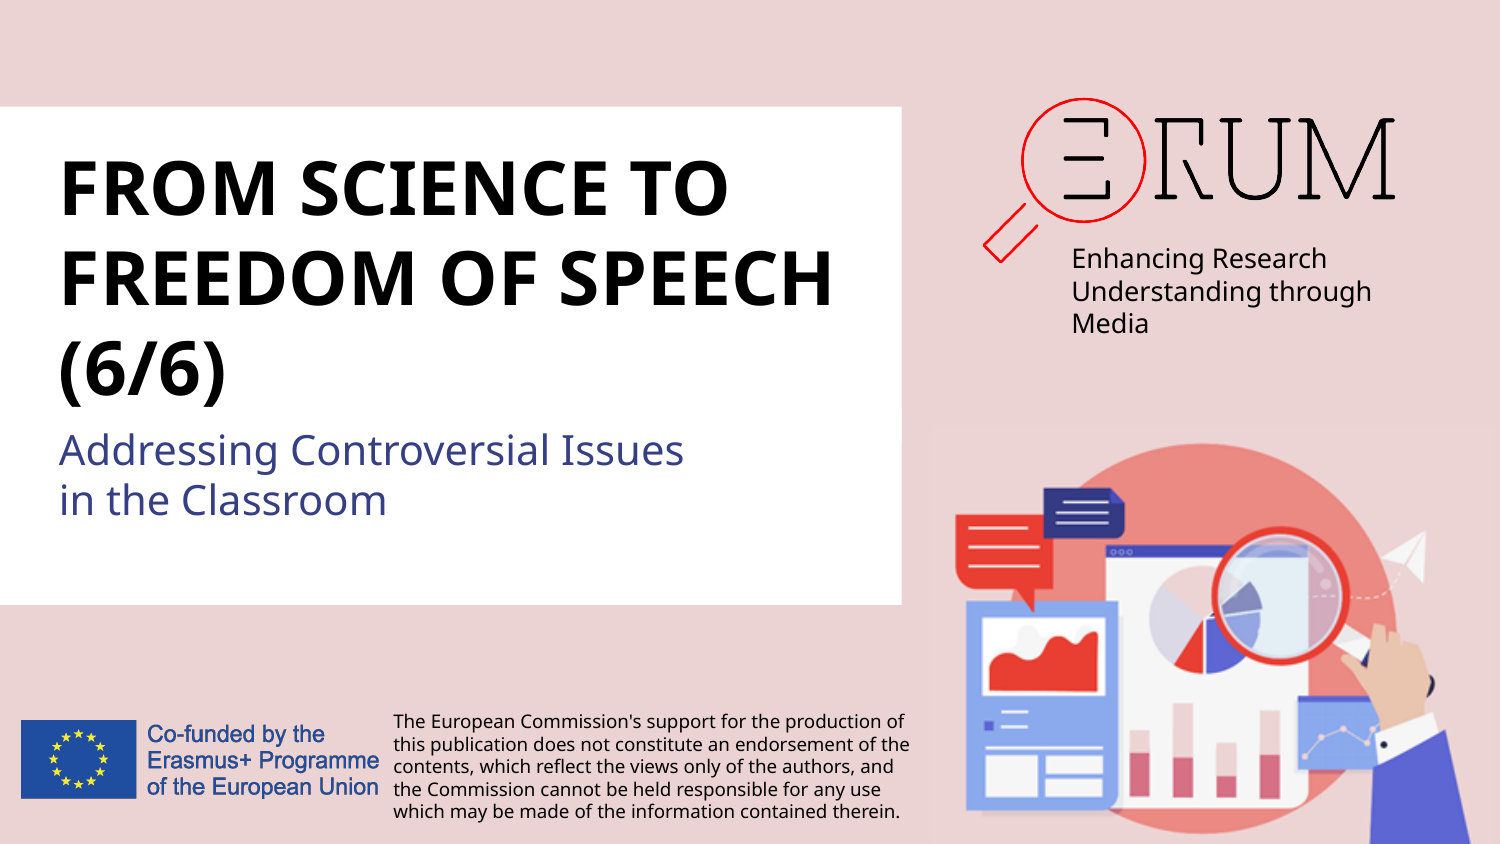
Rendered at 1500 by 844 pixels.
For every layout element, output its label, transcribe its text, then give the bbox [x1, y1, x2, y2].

picture [21, 720, 379, 799]
title FROM SCIENCE TO FREEDOM OF SPEECH (6/6) [0, 106, 902, 408]
picture [932, 428, 1496, 844]
picture [901, 67, 1475, 283]
subtitle Addressing Controversial Issues in the Classroom [0, 408, 902, 605]
